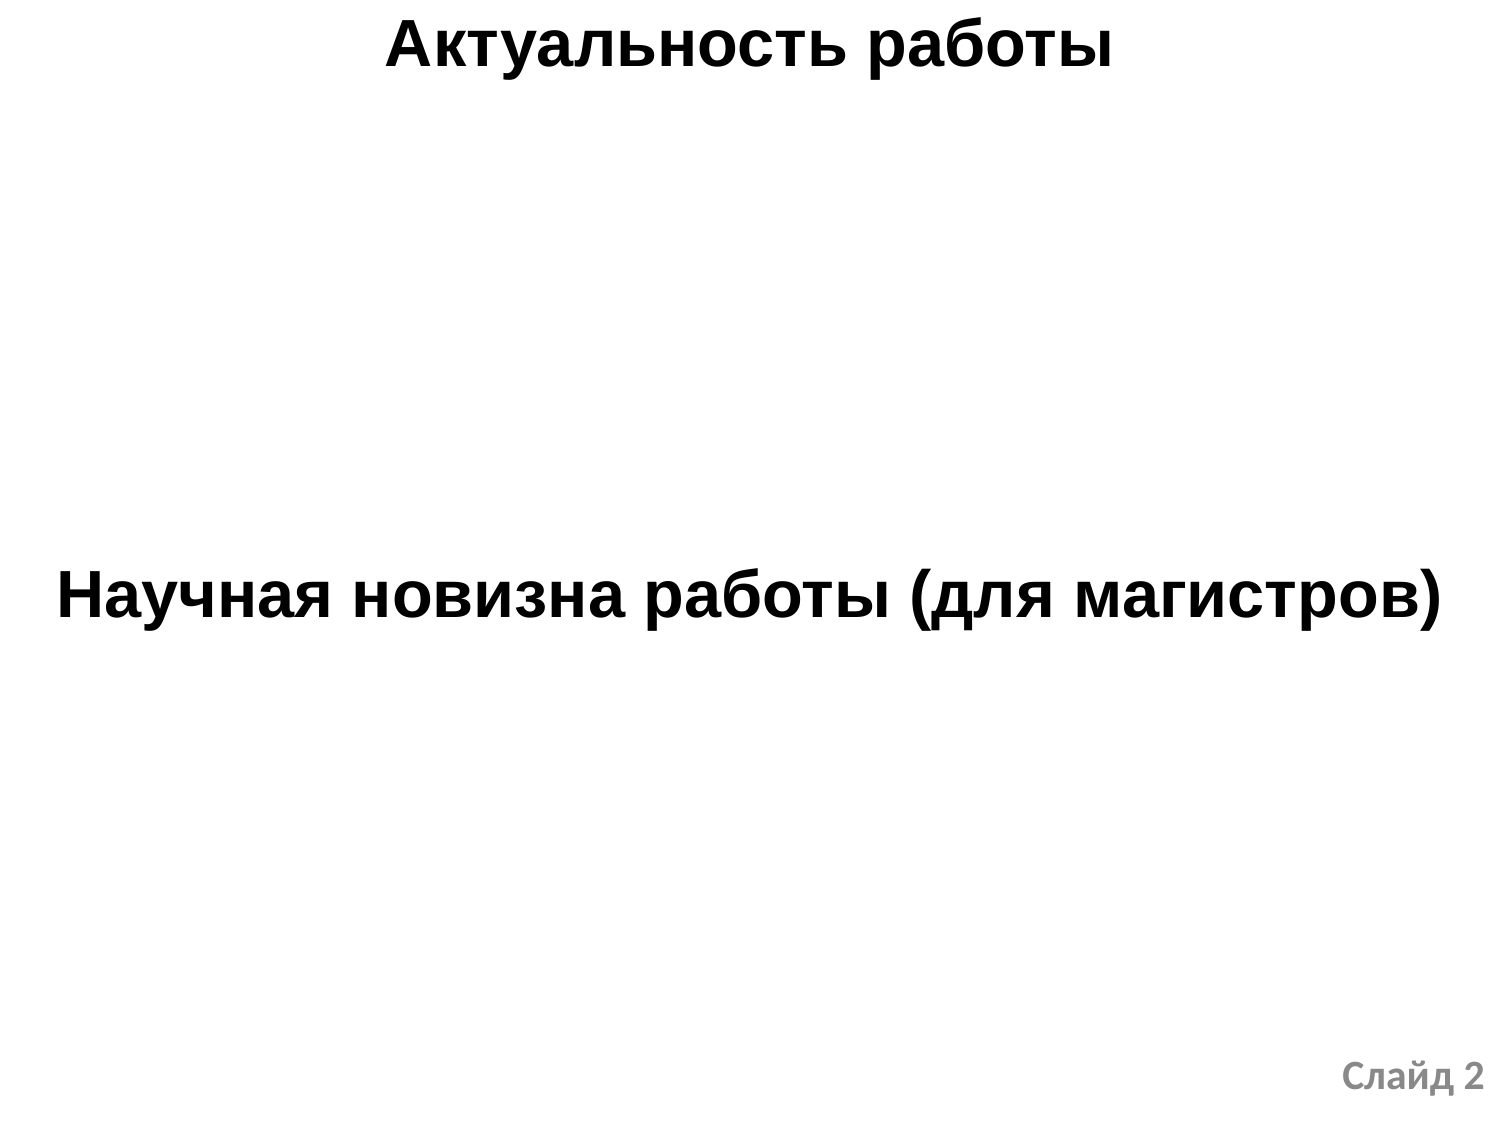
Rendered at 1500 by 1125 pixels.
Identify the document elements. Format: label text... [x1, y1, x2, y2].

slide_number Слайд 2 [1074, 1042, 1500, 1103]
title Актуальность работы [0, 1, 1500, 81]
text_box Научная новизна работы (для магистров) [0, 550, 1500, 631]
